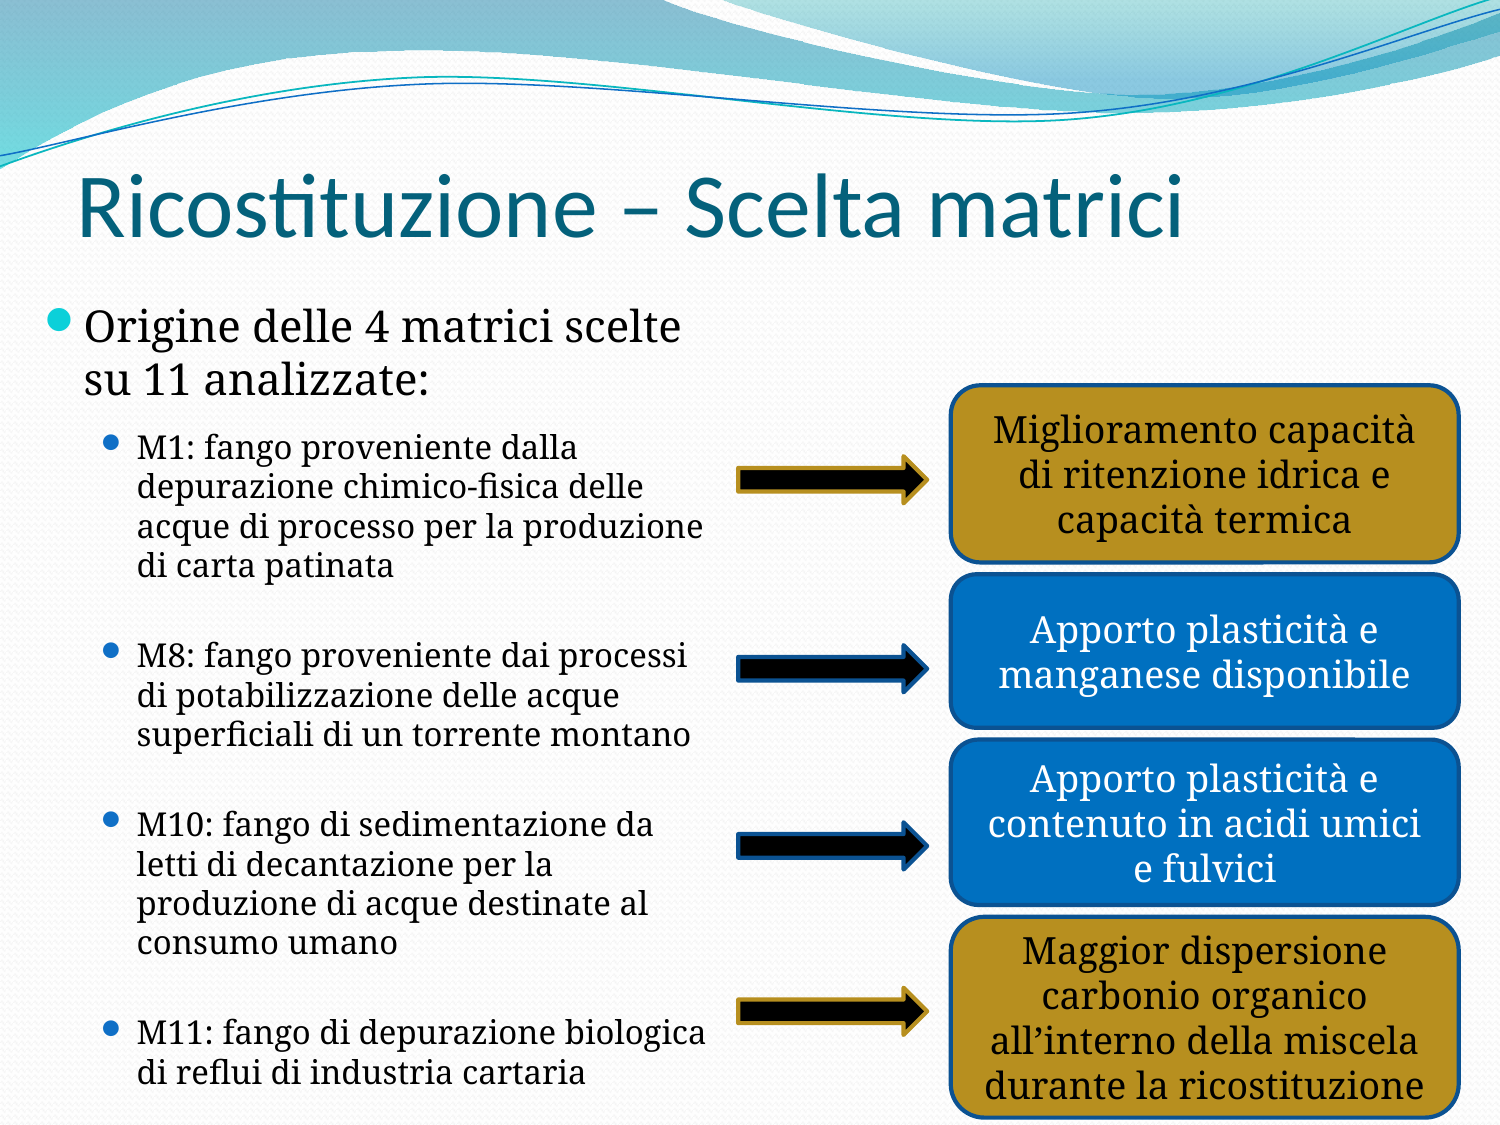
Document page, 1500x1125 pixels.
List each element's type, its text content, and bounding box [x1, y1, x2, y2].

text_box [736, 454, 930, 506]
text_box Apporto plasticità e contenuto in acidi umici e fulvici [948, 737, 1461, 908]
title Ricostituzione – Scelta matrici [76, 92, 1415, 256]
text_box Apporto plasticità e manganese disponibile [948, 572, 1461, 730]
text_box [736, 985, 930, 1037]
text_box [736, 643, 930, 695]
text_box [736, 820, 930, 872]
text_box Maggior dispersione carbonio organico all’interno della miscela durante la ricostituzione [948, 914, 1461, 1120]
list Origine delle 4 matrici scelte su 11 analizzate: M1: fango proveniente dalla depurazione chimico-fisica delle acque di processo per la produzione di carta patinata M8: fango proveniente dai processi di potabilizzazione delle acque superficiali di un torrente montano M10: fango di sedimentazione da letti di decantazione per la produzione di acque destinate al consumo umano M11: fango di depurazione biologica di reflui di industria cartaria [29, 290, 738, 1125]
text_box Miglioramento capacità di ritenzione idrica e capacità termica [948, 383, 1461, 565]
